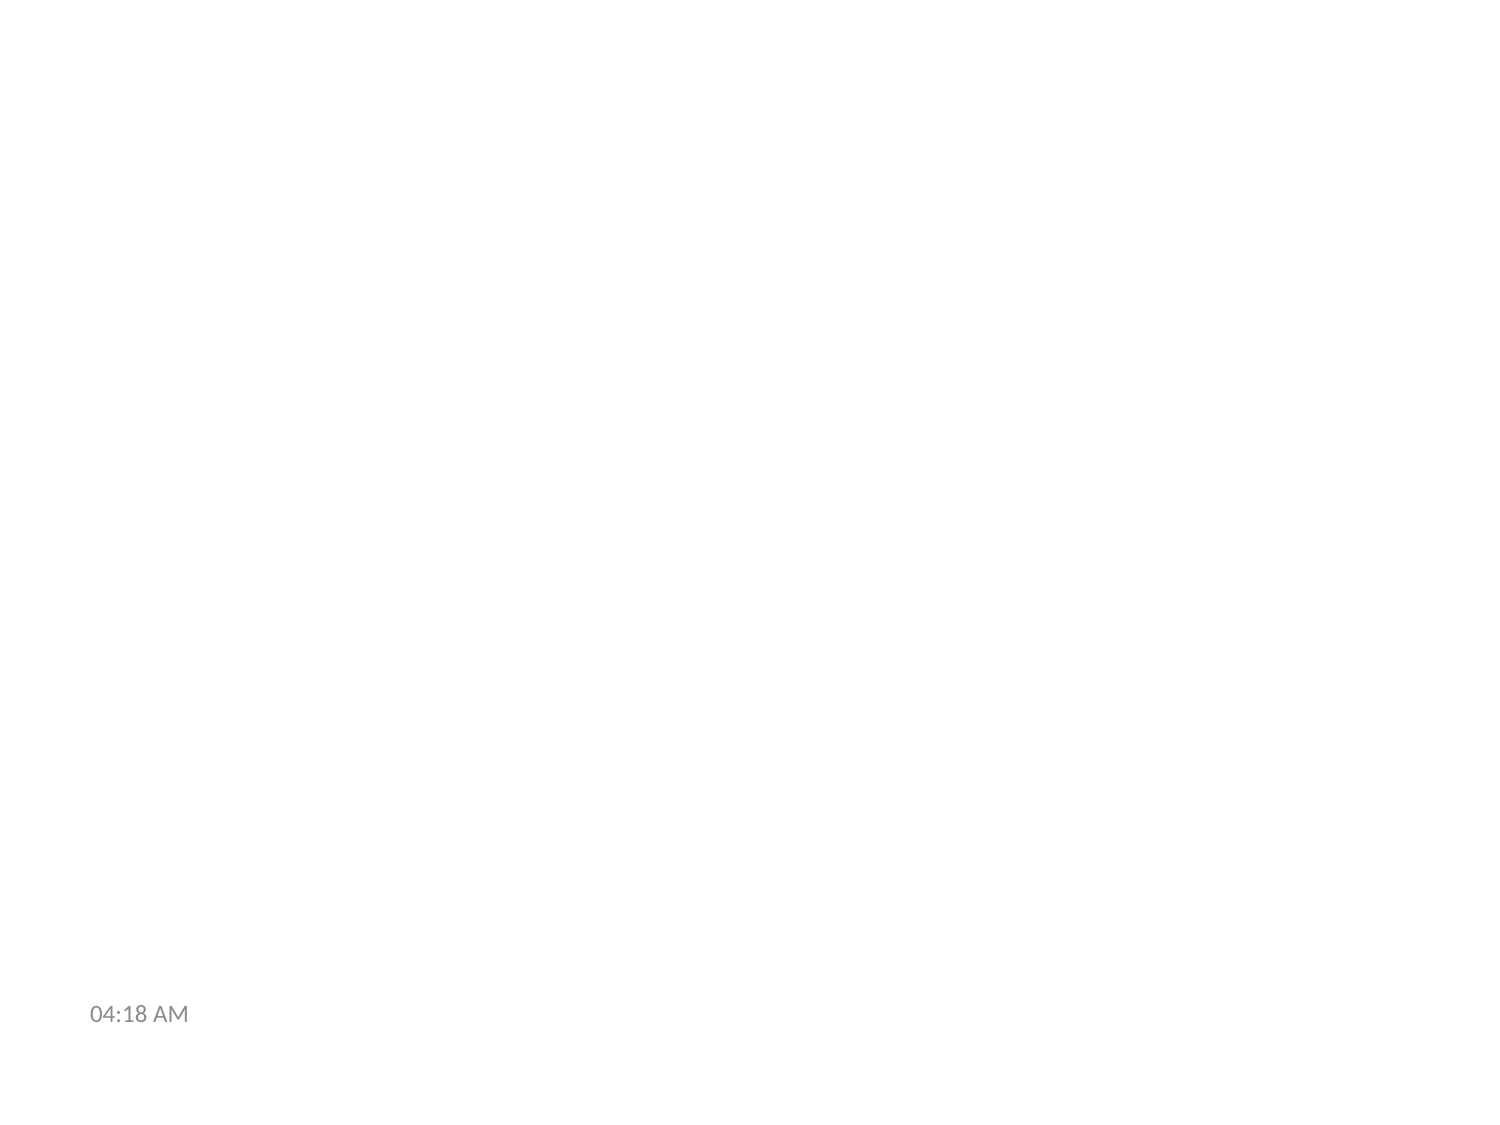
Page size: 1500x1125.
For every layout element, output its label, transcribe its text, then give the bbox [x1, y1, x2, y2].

text_box 3:35 PM [75, 982, 425, 1043]
